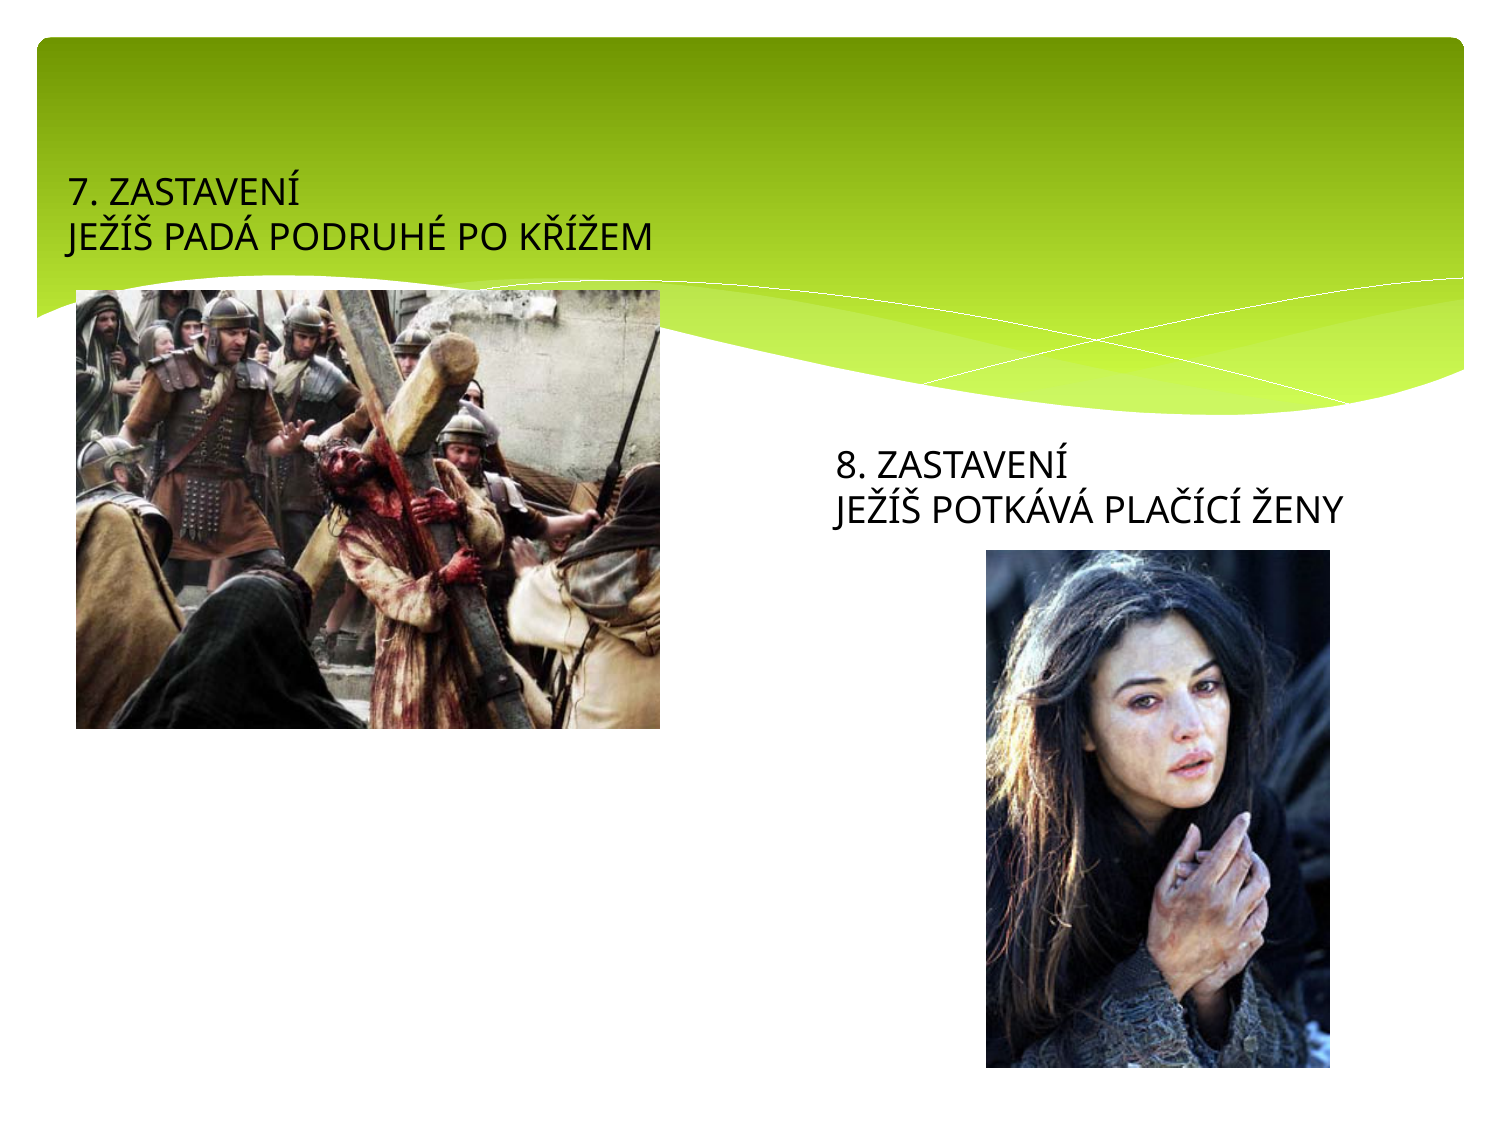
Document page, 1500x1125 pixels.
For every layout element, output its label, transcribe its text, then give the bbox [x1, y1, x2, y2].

text_box 7. ZASTAVENÍ JEŽÍŠ PADÁ PODRUHÉ PO KŘÍŽEM [53, 160, 1010, 266]
picture [985, 550, 1331, 1069]
text_box 8. ZASTAVENÍ JEŽÍŠ POTKÁVÁ PLAČÍCÍ ŽENY [820, 433, 1376, 538]
picture [76, 290, 660, 729]
